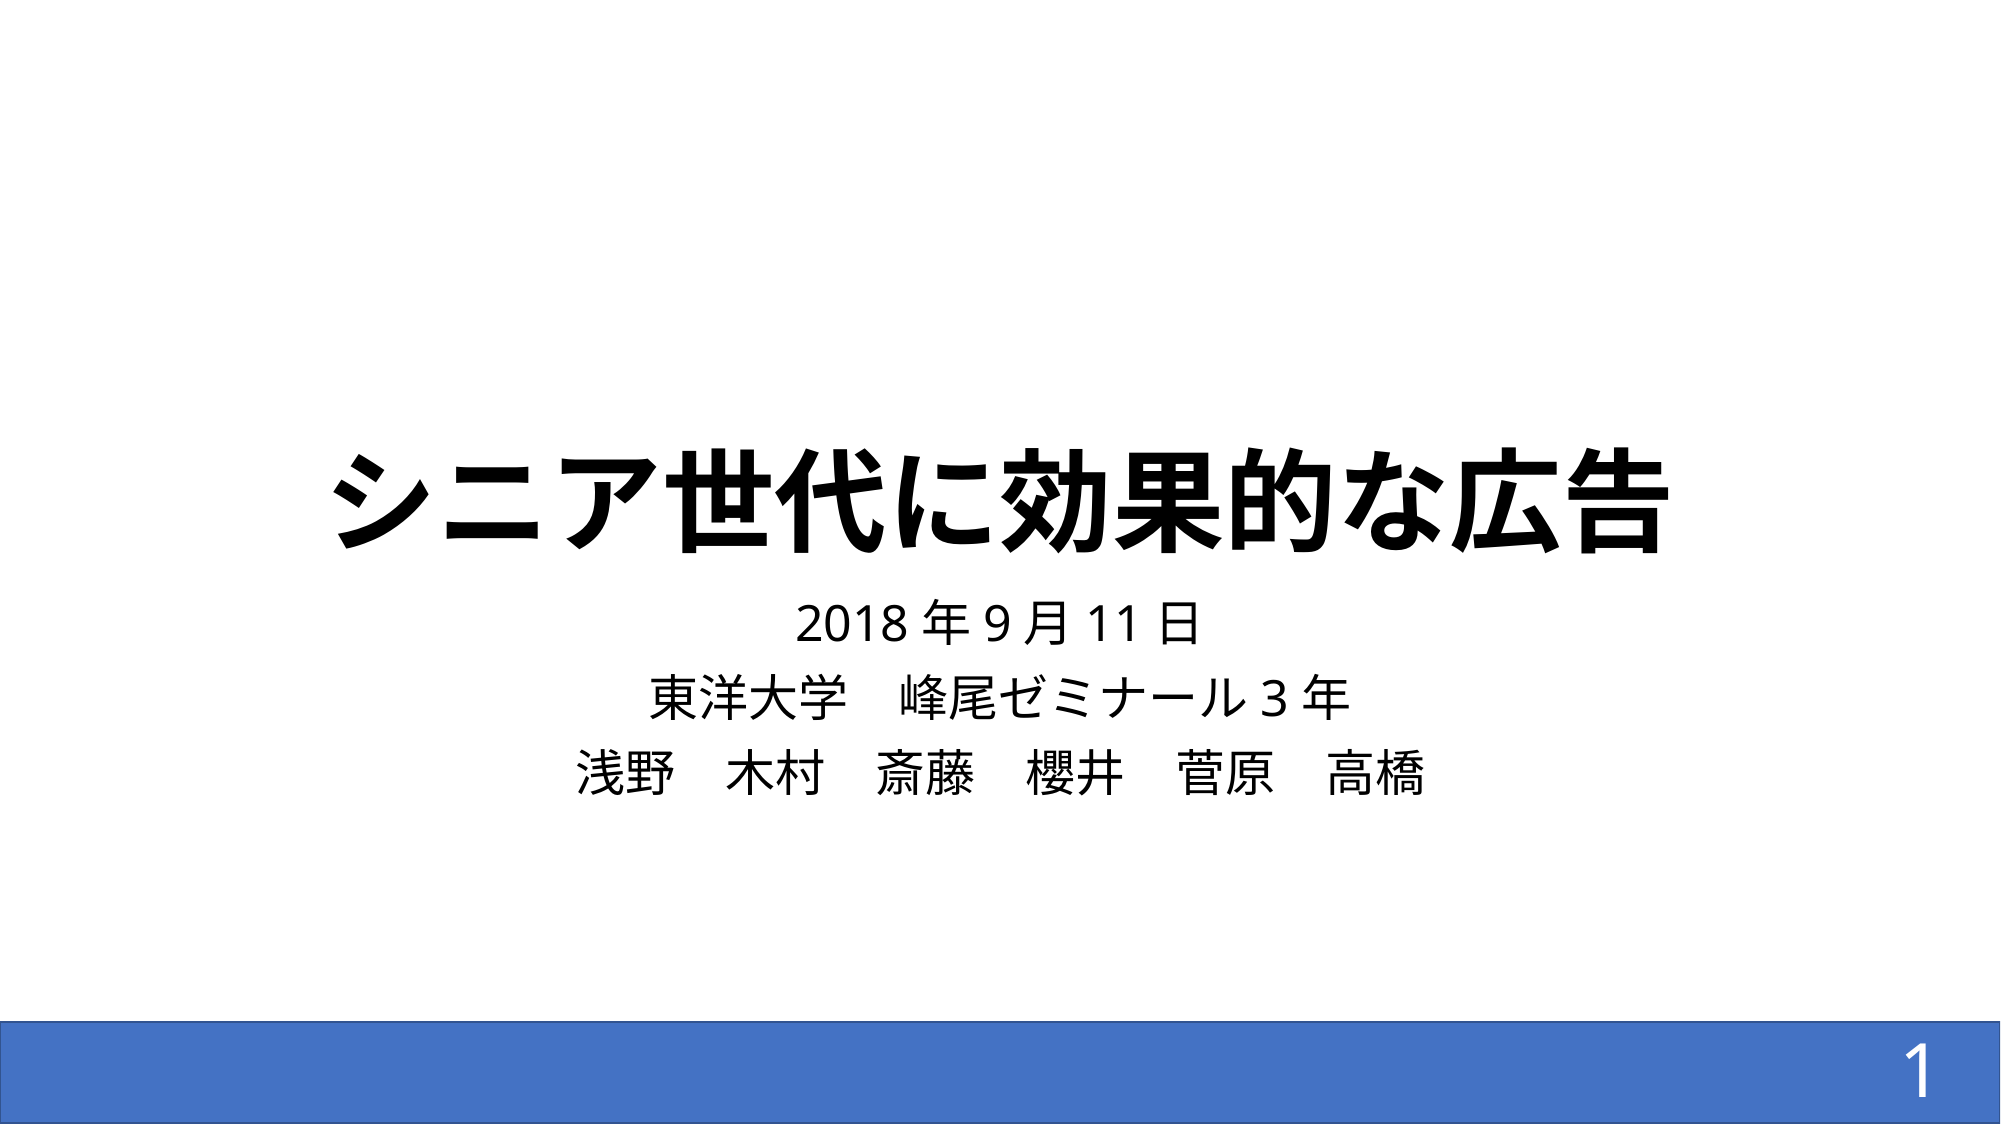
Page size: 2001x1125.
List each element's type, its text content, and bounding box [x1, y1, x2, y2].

subtitle 2018年9月11日 東洋大学 峰尾ゼミナール3年 浅野 木村 斎藤 櫻井 菅原 高橋 [249, 590, 1750, 863]
slide_number 1 [1507, 1043, 1958, 1104]
title シニア世代に効果的な広告 [249, 184, 1750, 576]
